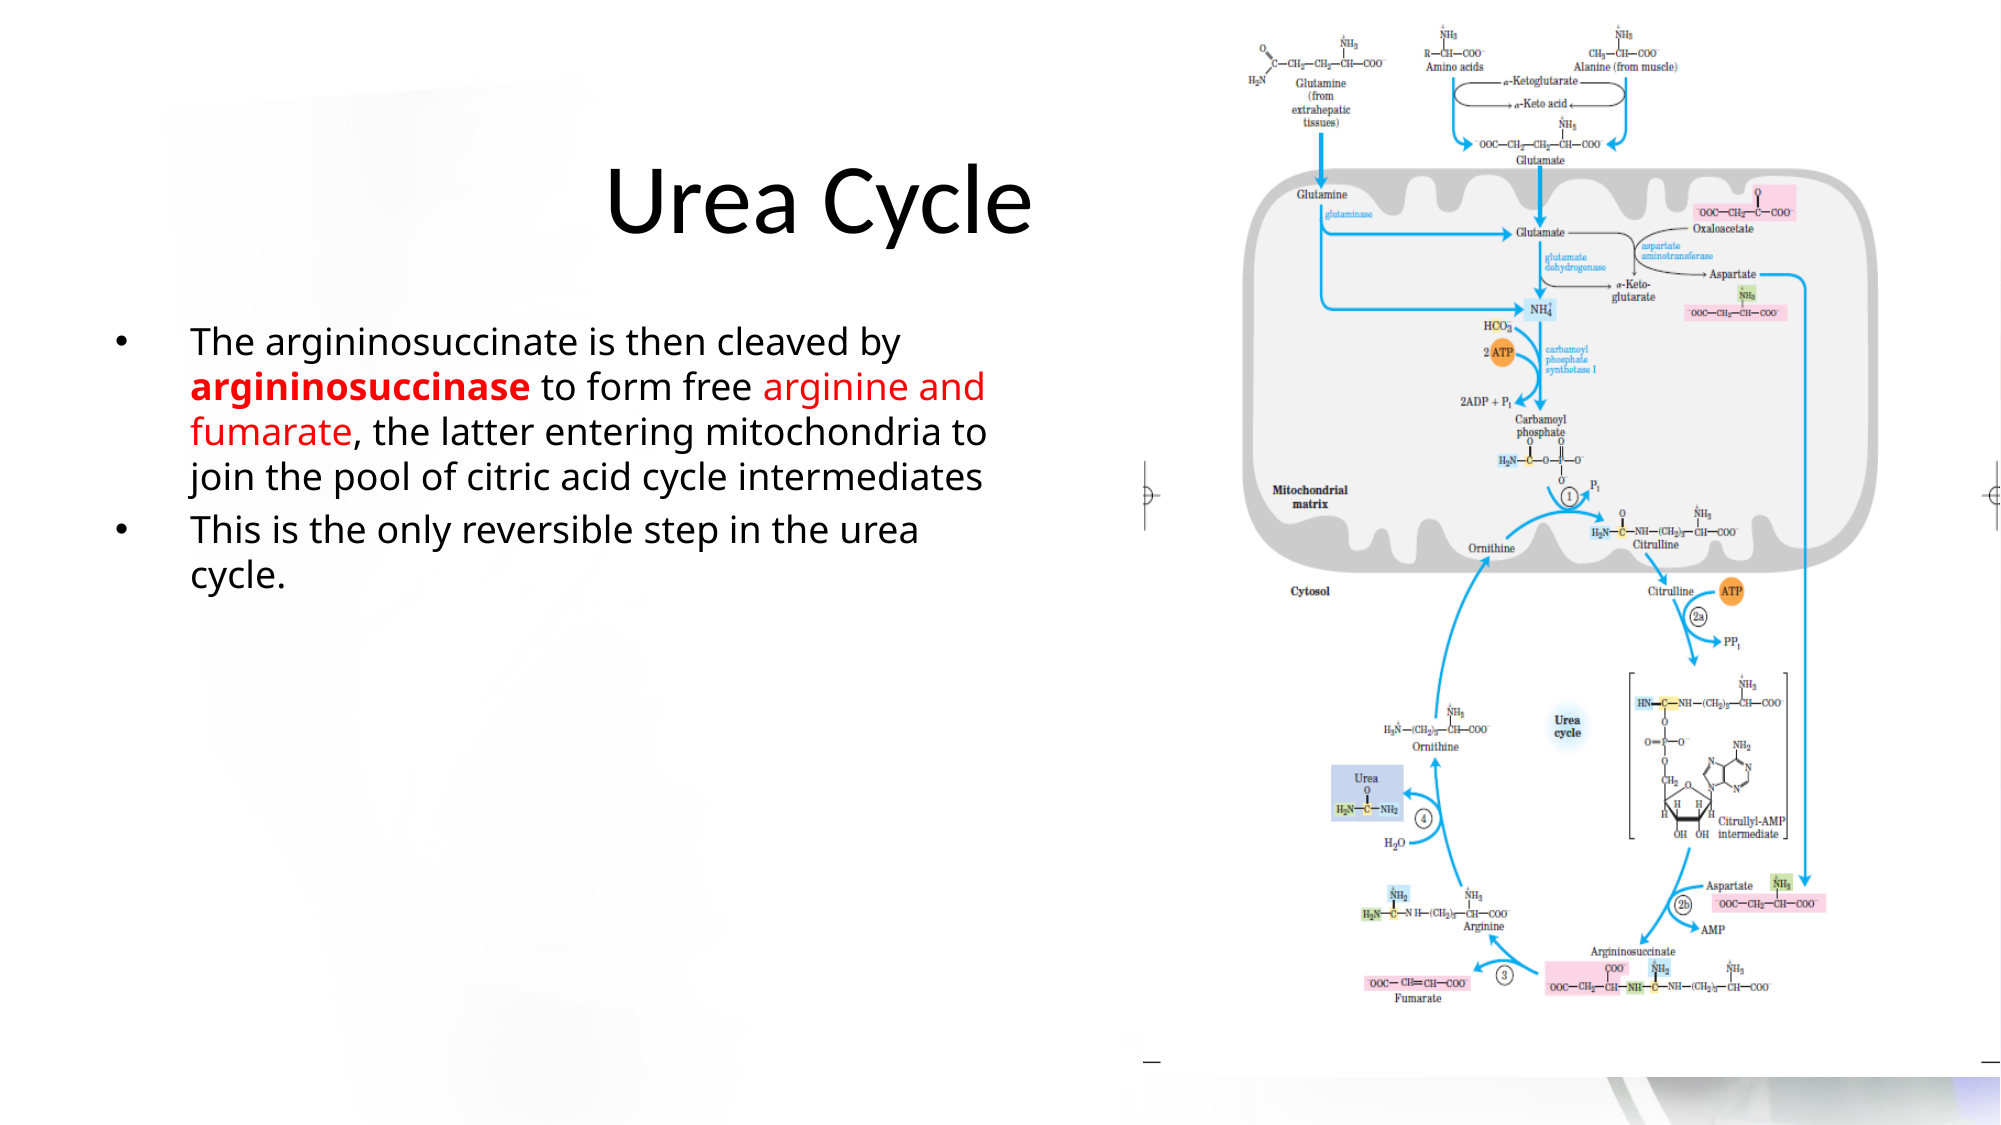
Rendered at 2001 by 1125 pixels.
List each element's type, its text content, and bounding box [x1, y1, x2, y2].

title Urea Cycle [99, 110, 1137, 278]
list The argininosuccinate is then cleaved by argininosuccinase to form free arginine and fumarate, the latter entering mitochondria to join the pool of citric acid cycle intermediates This is the only reversible step in the urea cycle. [100, 310, 1018, 1043]
picture [0, 0, 2001, 1125]
